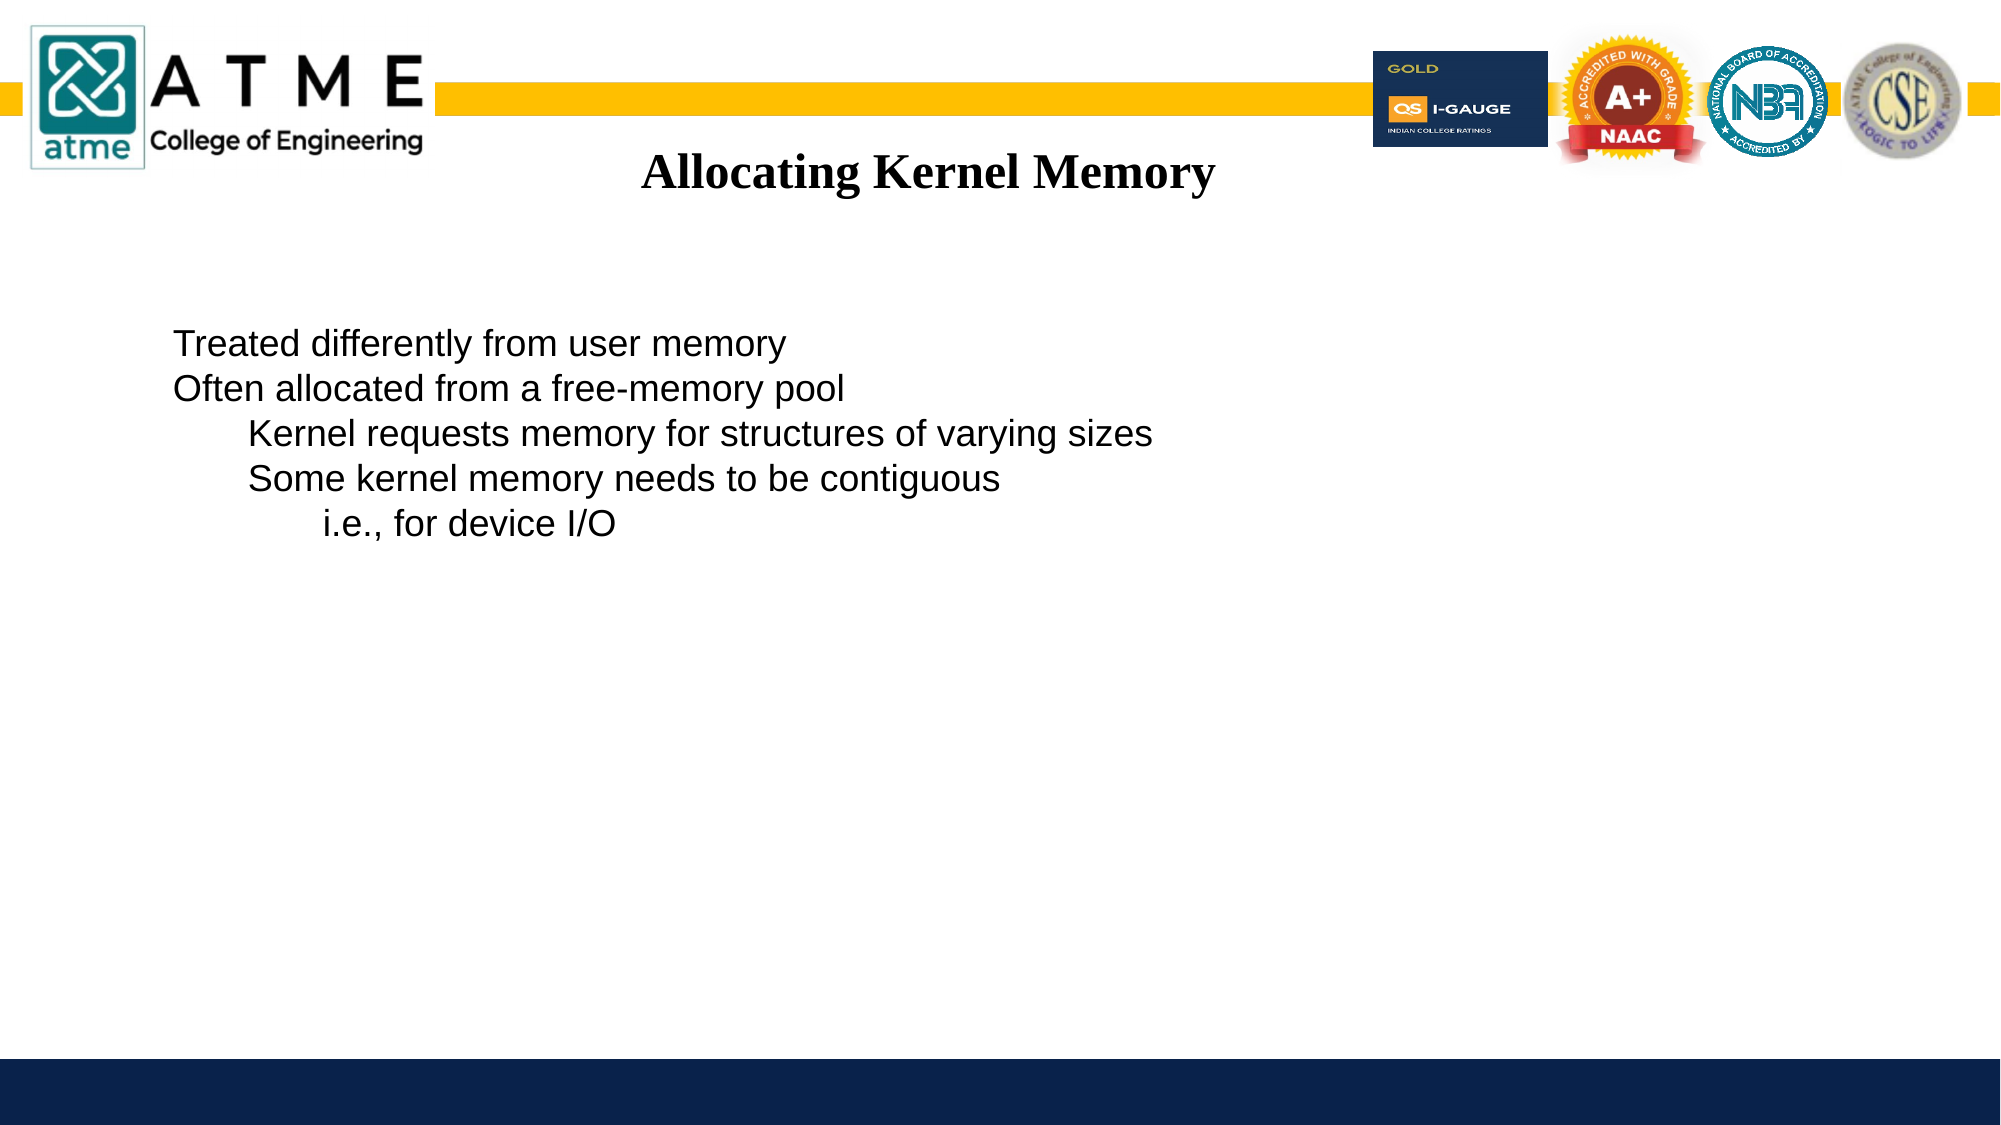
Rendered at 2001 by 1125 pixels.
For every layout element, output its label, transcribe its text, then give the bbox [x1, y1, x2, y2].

picture [1840, 26, 1968, 176]
picture [22, 15, 435, 178]
picture [0, 1059, 2001, 1125]
list Treated differently from user memory Often allocated from a free-memory pool Kernel requests memory for structures of varying sizes Some kernel memory needs to be contiguous i.e., for device I/O [158, 311, 1418, 1055]
title Allocating Kernel Memory [625, 130, 1893, 226]
picture [1373, 20, 1828, 130]
